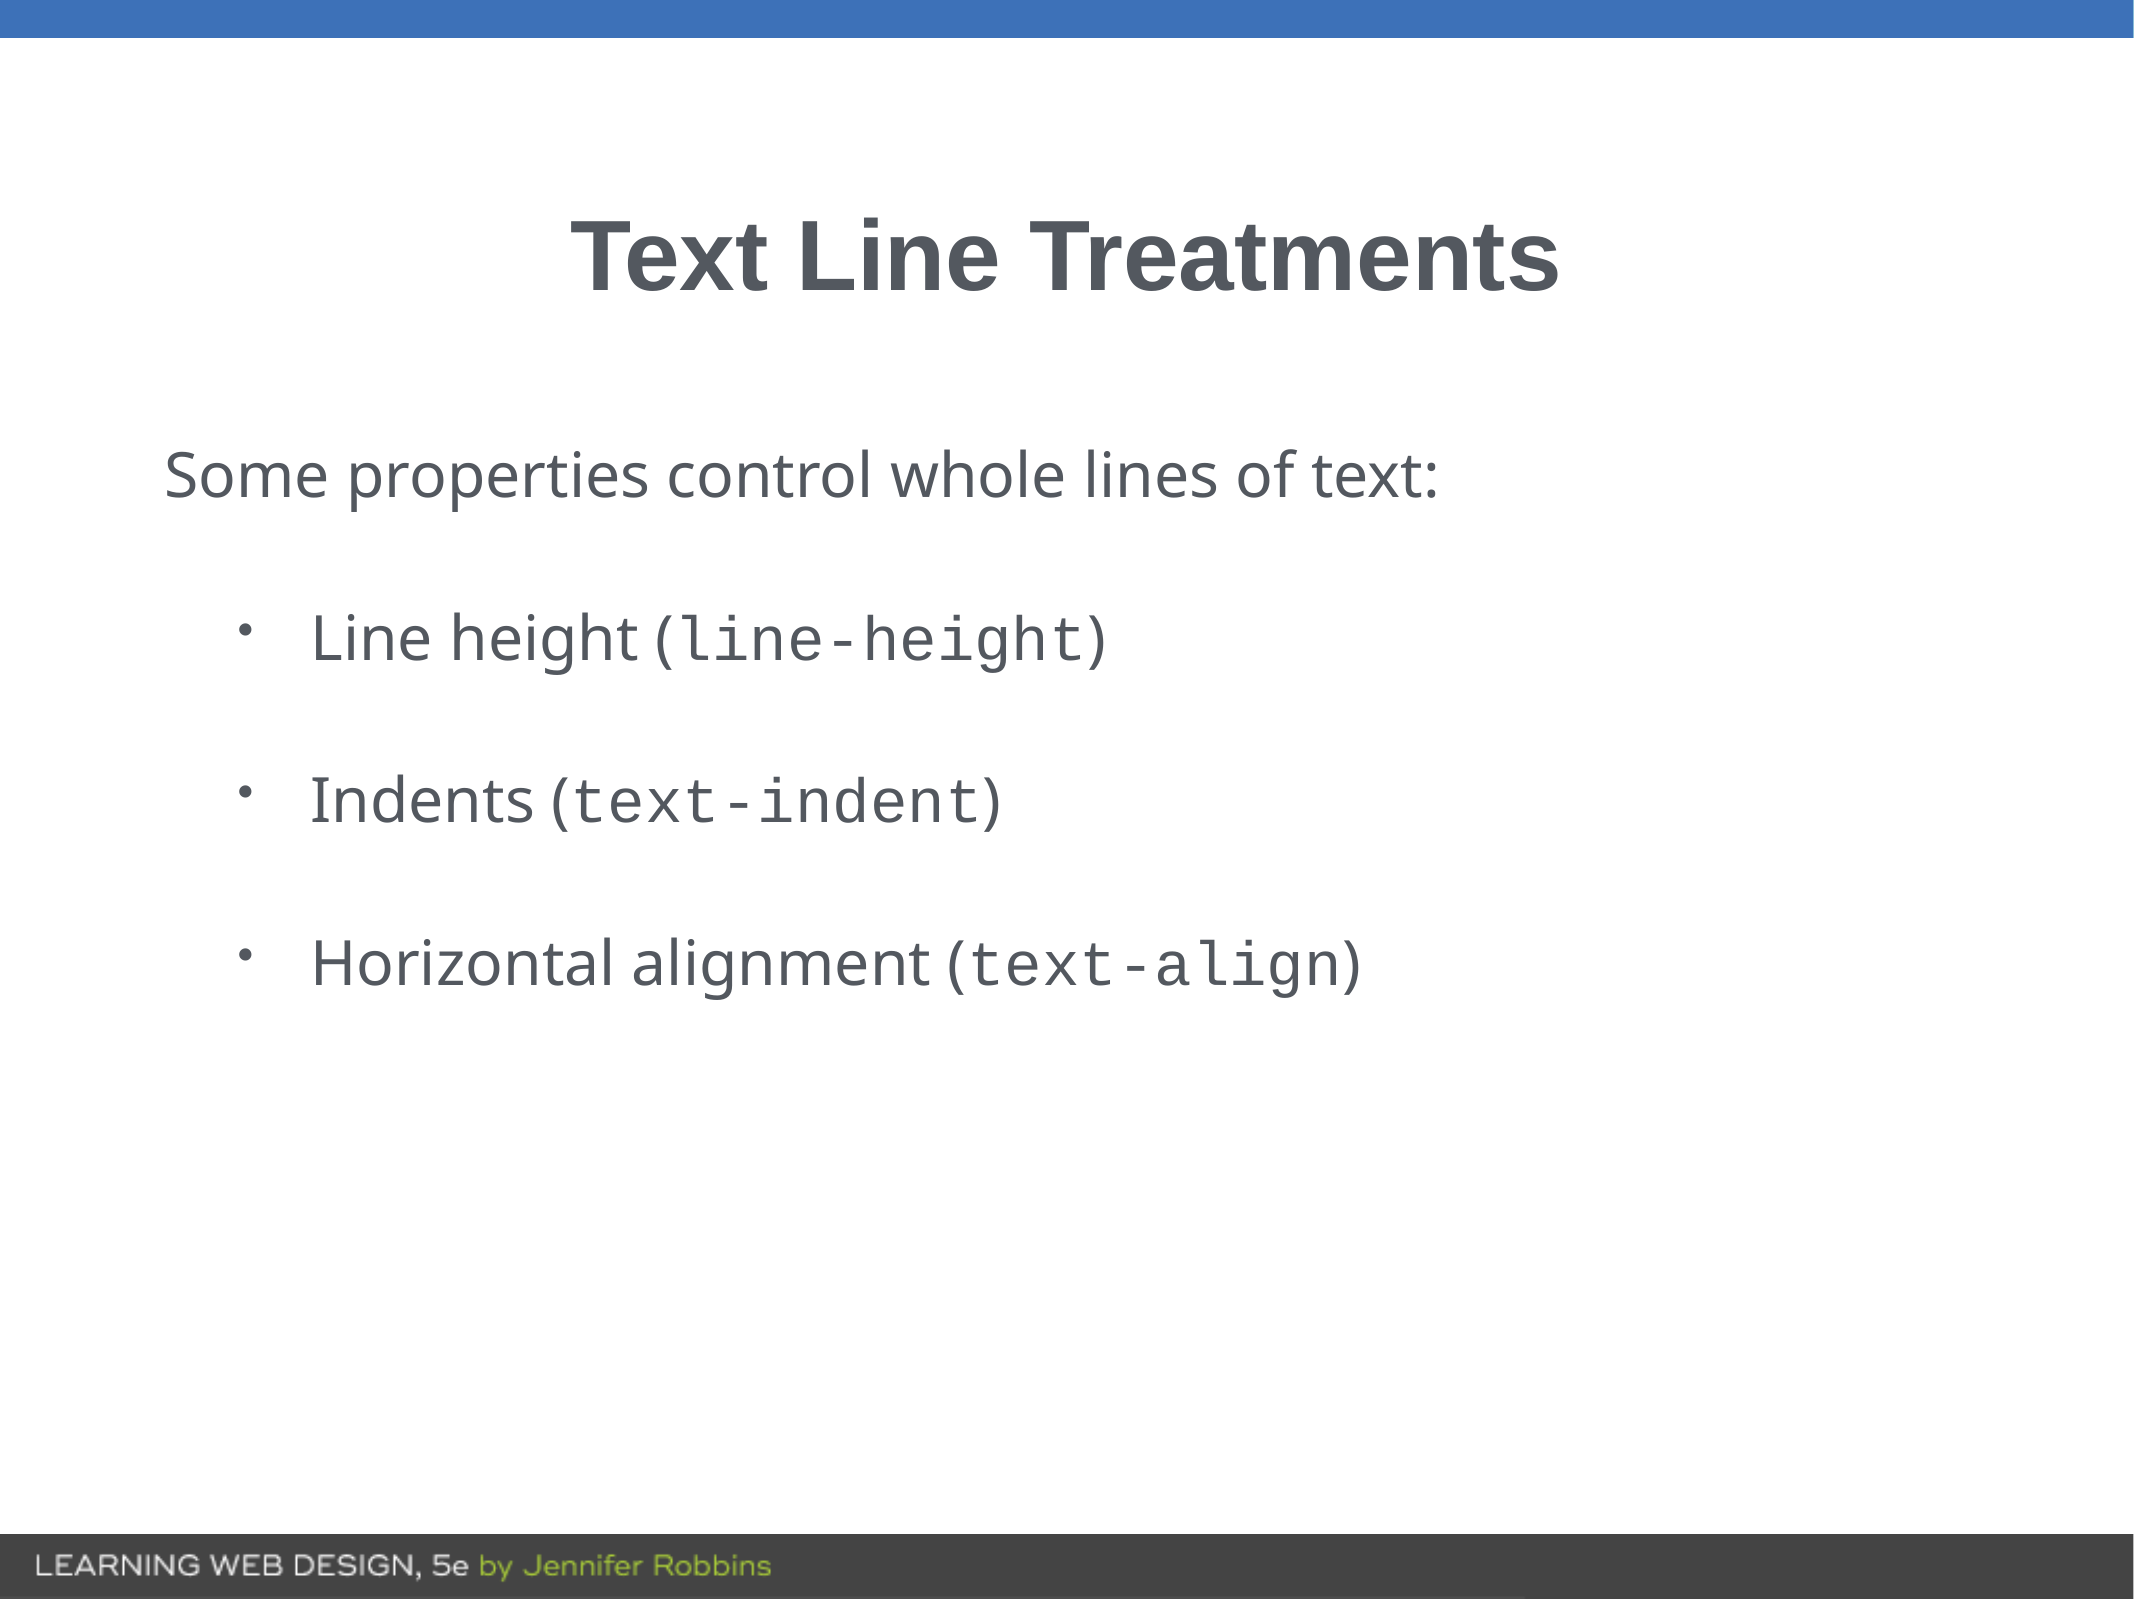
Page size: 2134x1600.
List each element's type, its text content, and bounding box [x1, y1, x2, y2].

list Some properties control whole lines of text: Line height (line-height) Indents (text-indent) Horizontal alignment (text-align) [155, 426, 1978, 1266]
title Text Line Treatments [155, 72, 1978, 426]
picture [0, 1534, 2134, 1599]
